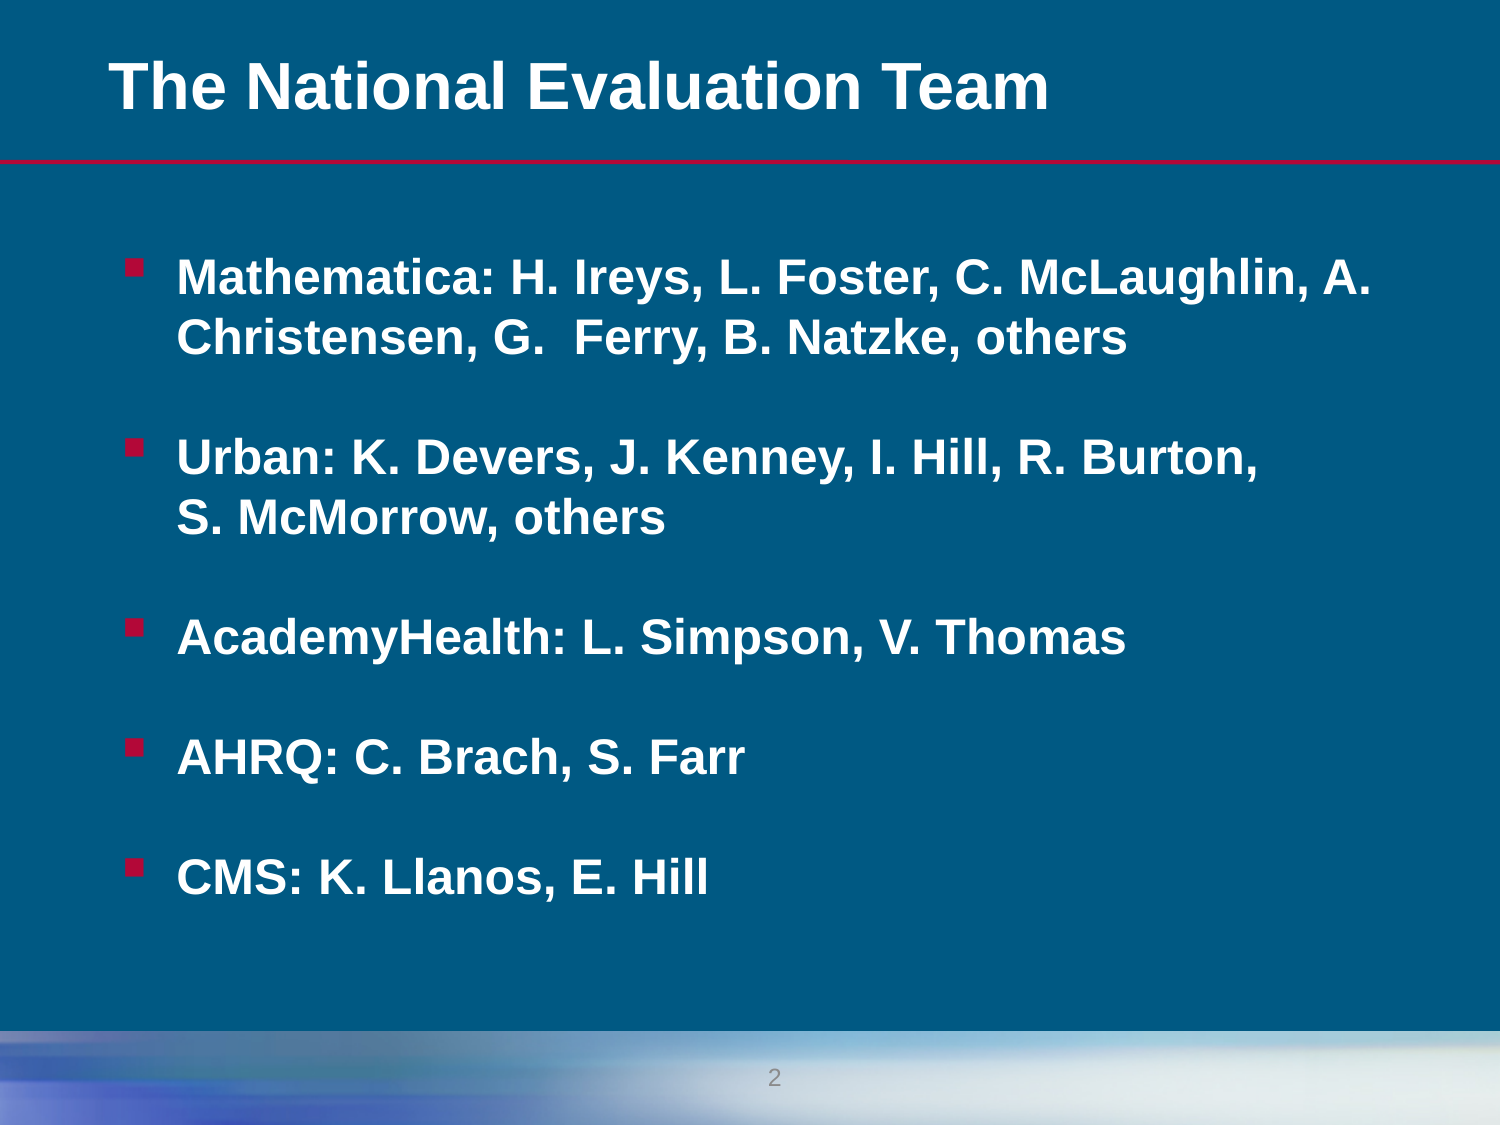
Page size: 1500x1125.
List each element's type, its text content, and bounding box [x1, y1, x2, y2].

picture [0, 1032, 1500, 1125]
list Mathematica: H. Ireys, L. Foster, C. McLaughlin, A. Christensen, G. Ferry, B. Natzke, others Urban: K. Devers, J. Kenney, I. Hill, R. Burton, S. McMorrow, others AcademyHealth: L. Simpson, V. Thomas AHRQ: C. Brach, S. Farr CMS: K. Llanos, E. Hill [104, 237, 1396, 1001]
title The National Evaluation Team [93, 27, 1101, 138]
slide_number 2 [600, 1046, 950, 1107]
